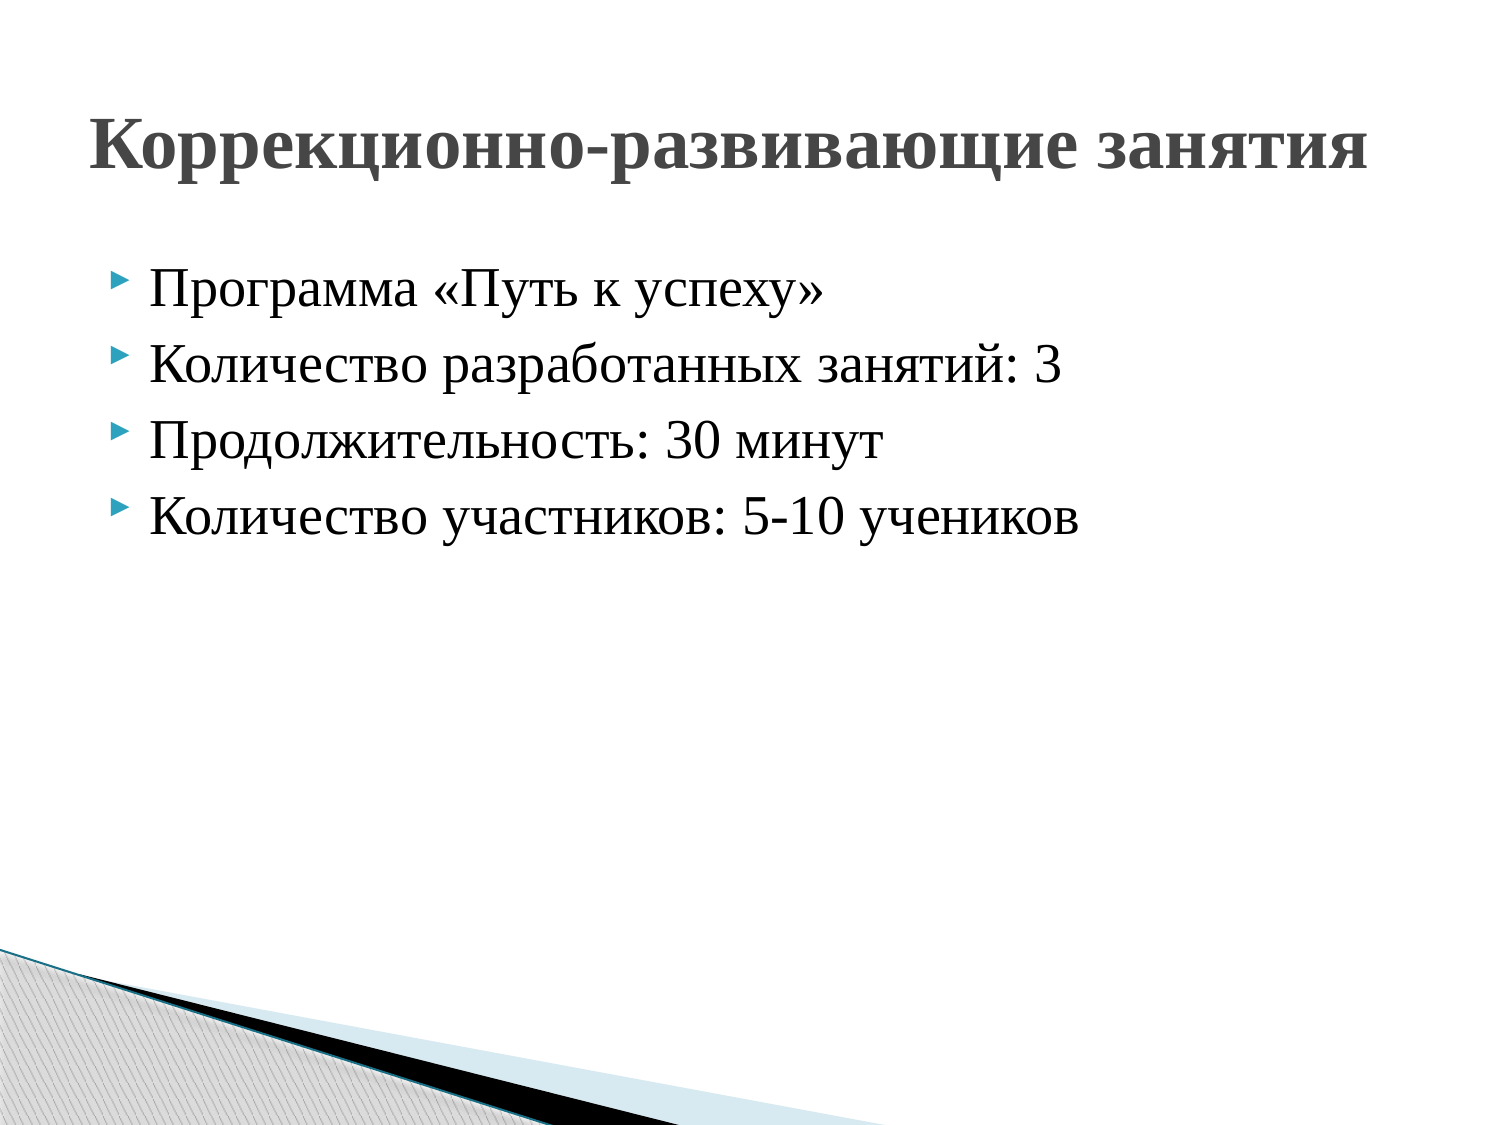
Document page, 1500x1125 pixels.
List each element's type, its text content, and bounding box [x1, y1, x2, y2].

title Коррекционно-развивающие занятия [75, 45, 1425, 233]
list Программа «Путь к успеху» Количество разработанных занятий: 3 Продолжительность: 30 минут Количество участников: 5-10 учеников [75, 243, 1425, 941]
